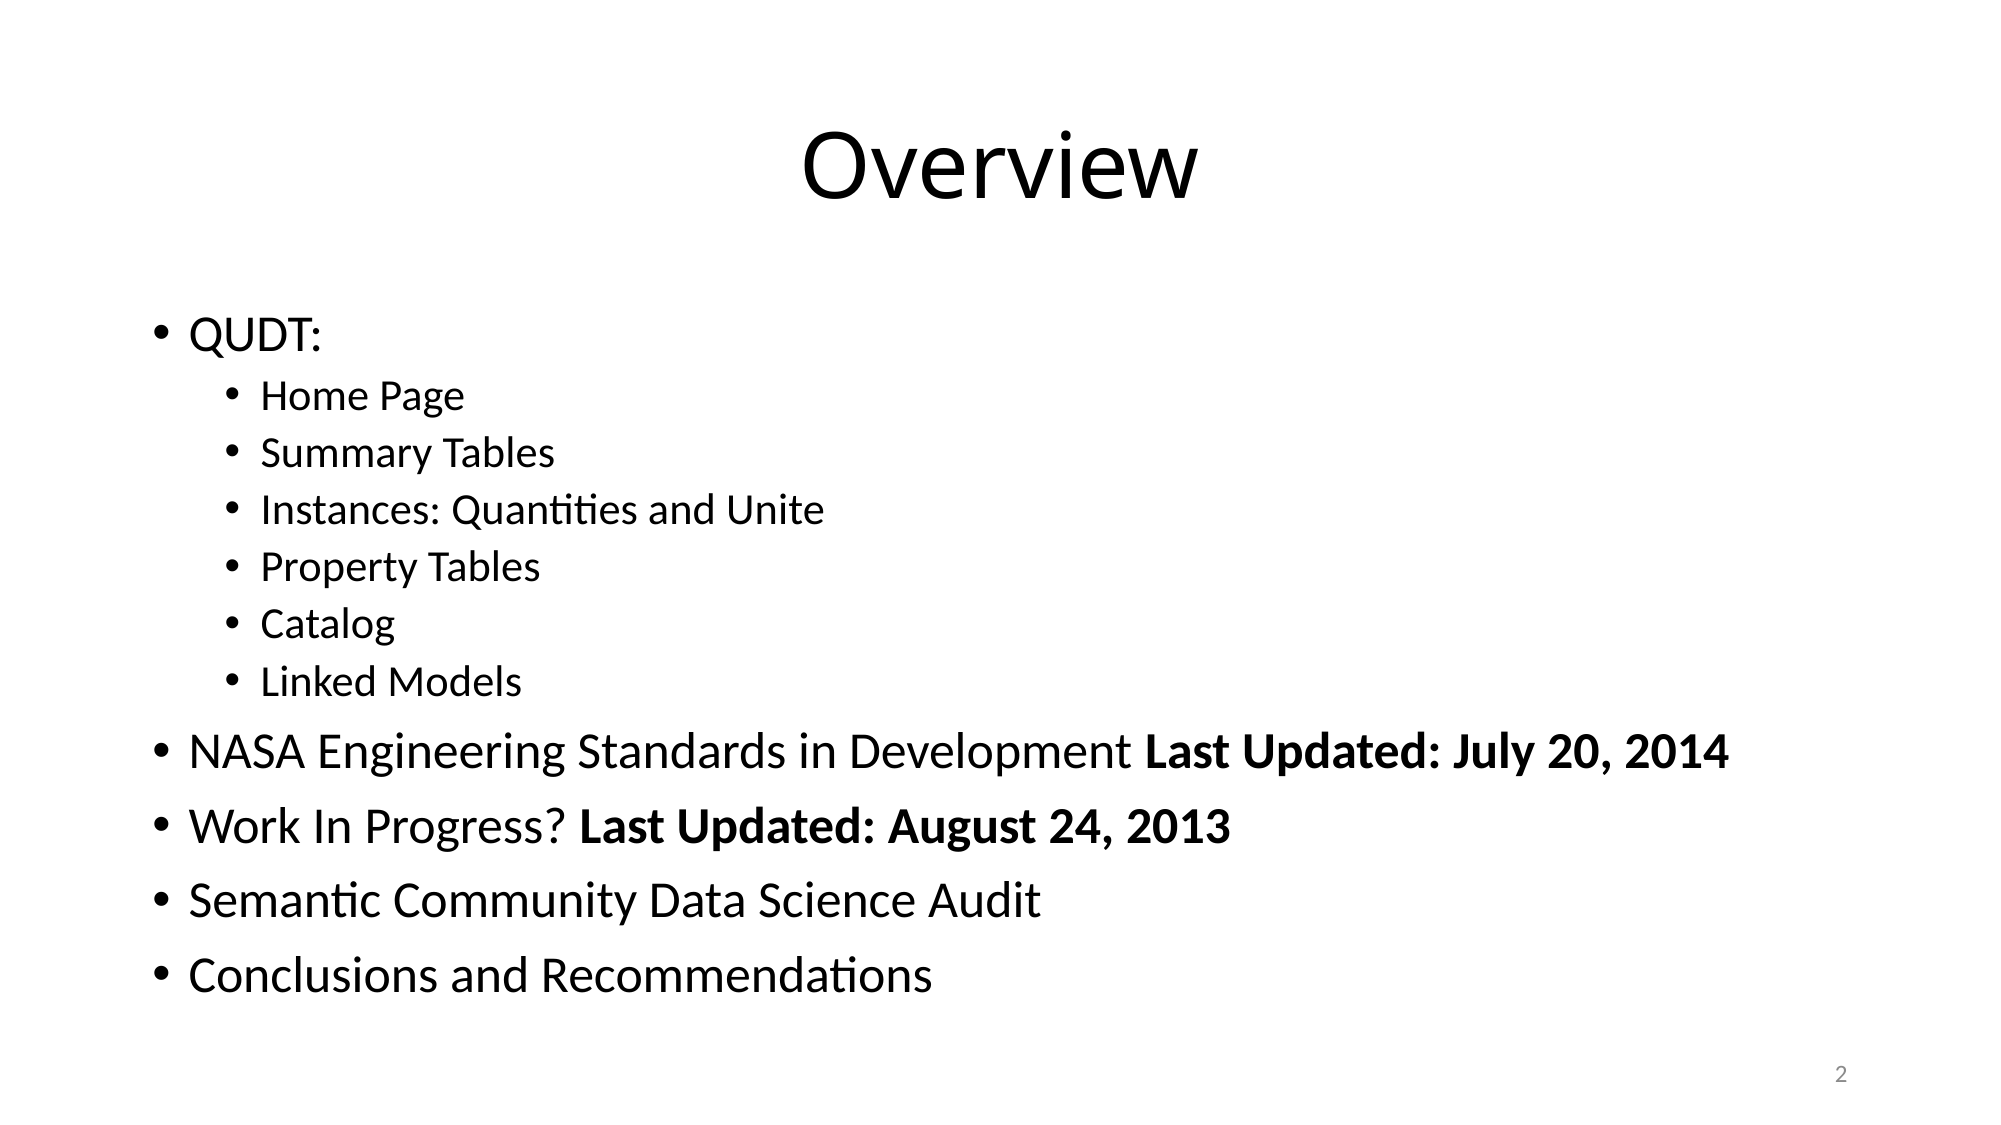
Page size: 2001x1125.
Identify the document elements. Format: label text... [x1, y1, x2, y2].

title Overview [137, 59, 1863, 278]
list QUDT: Home Page Summary Tables Instances: Quantities and Unite Property Tables Catalog Linked Models NASA Engineering Standards in Development Last Updated: July 20, 2014 Work In Progress? Last Updated: August 24, 2013 Semantic Community Data Science Audit Conclusions and Recommendations [137, 299, 1863, 1014]
slide_number 2 [1412, 1042, 1863, 1103]
